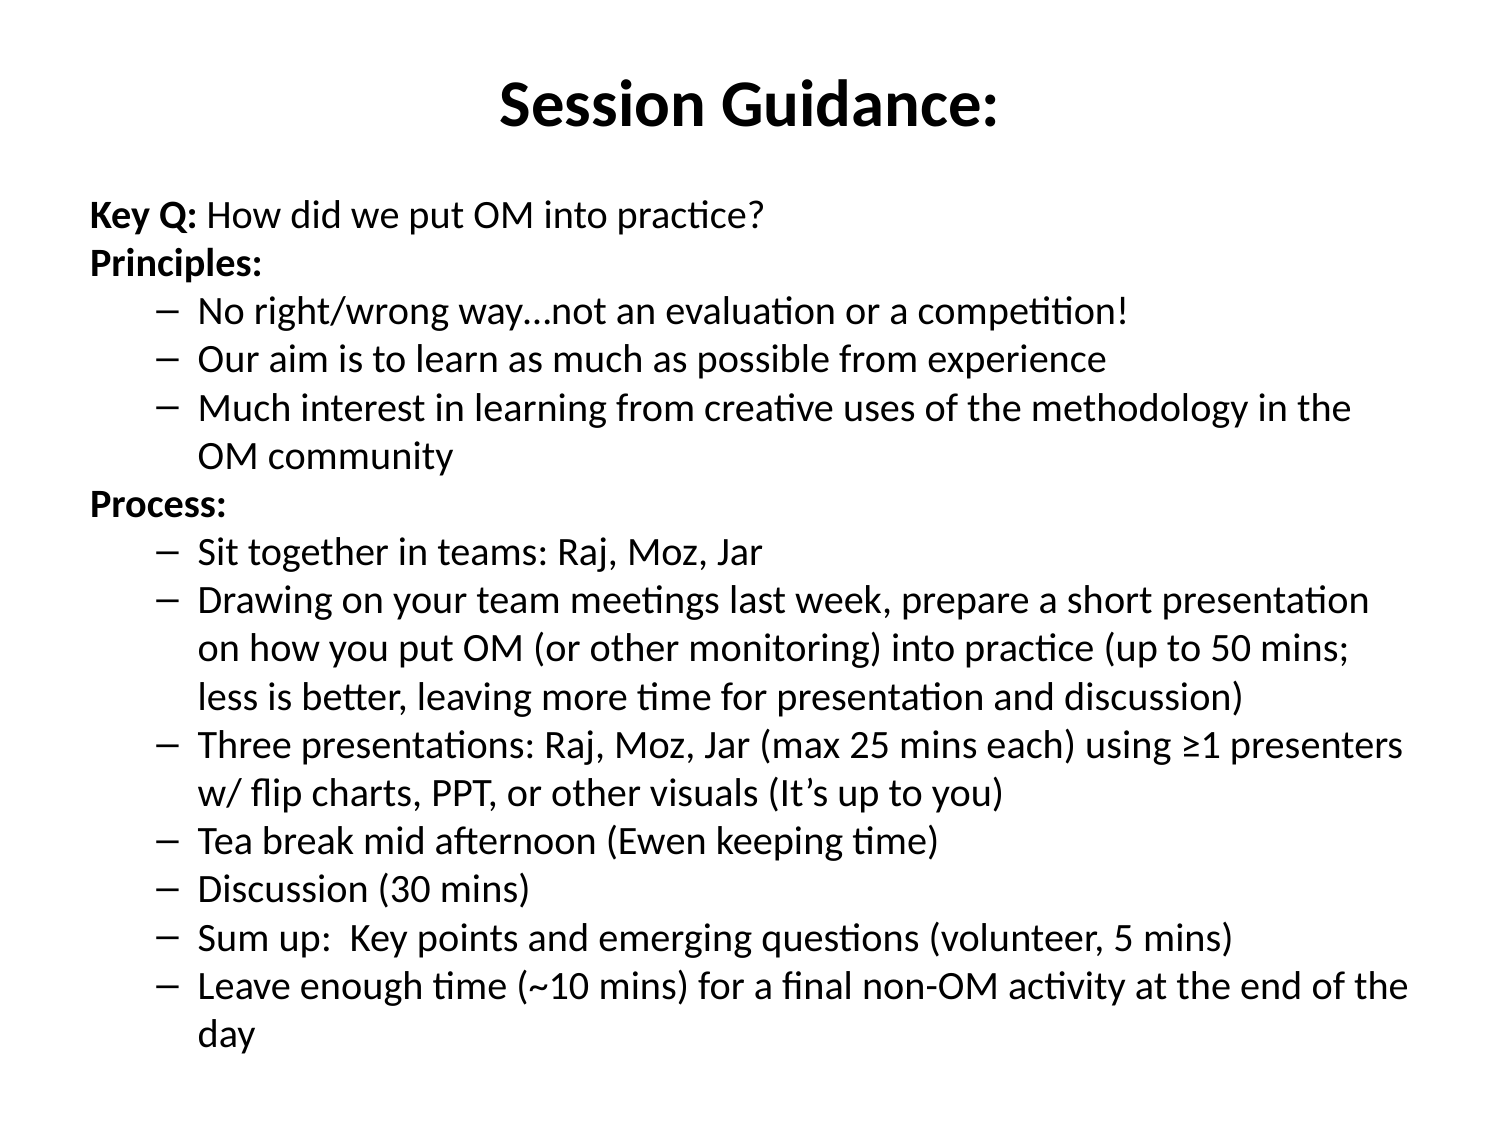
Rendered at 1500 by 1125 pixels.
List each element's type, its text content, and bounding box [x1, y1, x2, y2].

list Key Q: How did we put OM into practice? Principles: No right/wrong way…not an evaluation or a competition! Our aim is to learn as much as possible from experience Much interest in learning from creative uses of the methodology in the OM community Process: Sit together in teams: Raj, Moz, Jar Drawing on your team meetings last week, prepare a short presentation on how you put OM (or other monitoring) into practice (up to 50 mins; less is better, leaving more time for presentation and discussion) Three presentations: Raj, Moz, Jar (max 25 mins each) using ≥1 presenters w/ flip charts, PPT, or other visuals (It’s up to you) Tea break mid afternoon (Ewen keeping time) Discussion (30 mins) Sum up: Key points and emerging questions (volunteer, 5 mins) Leave enough time (~10 mins) for a final non-OM activity at the end of the day [75, 180, 1425, 1084]
title Session Guidance: [75, 45, 1425, 155]
